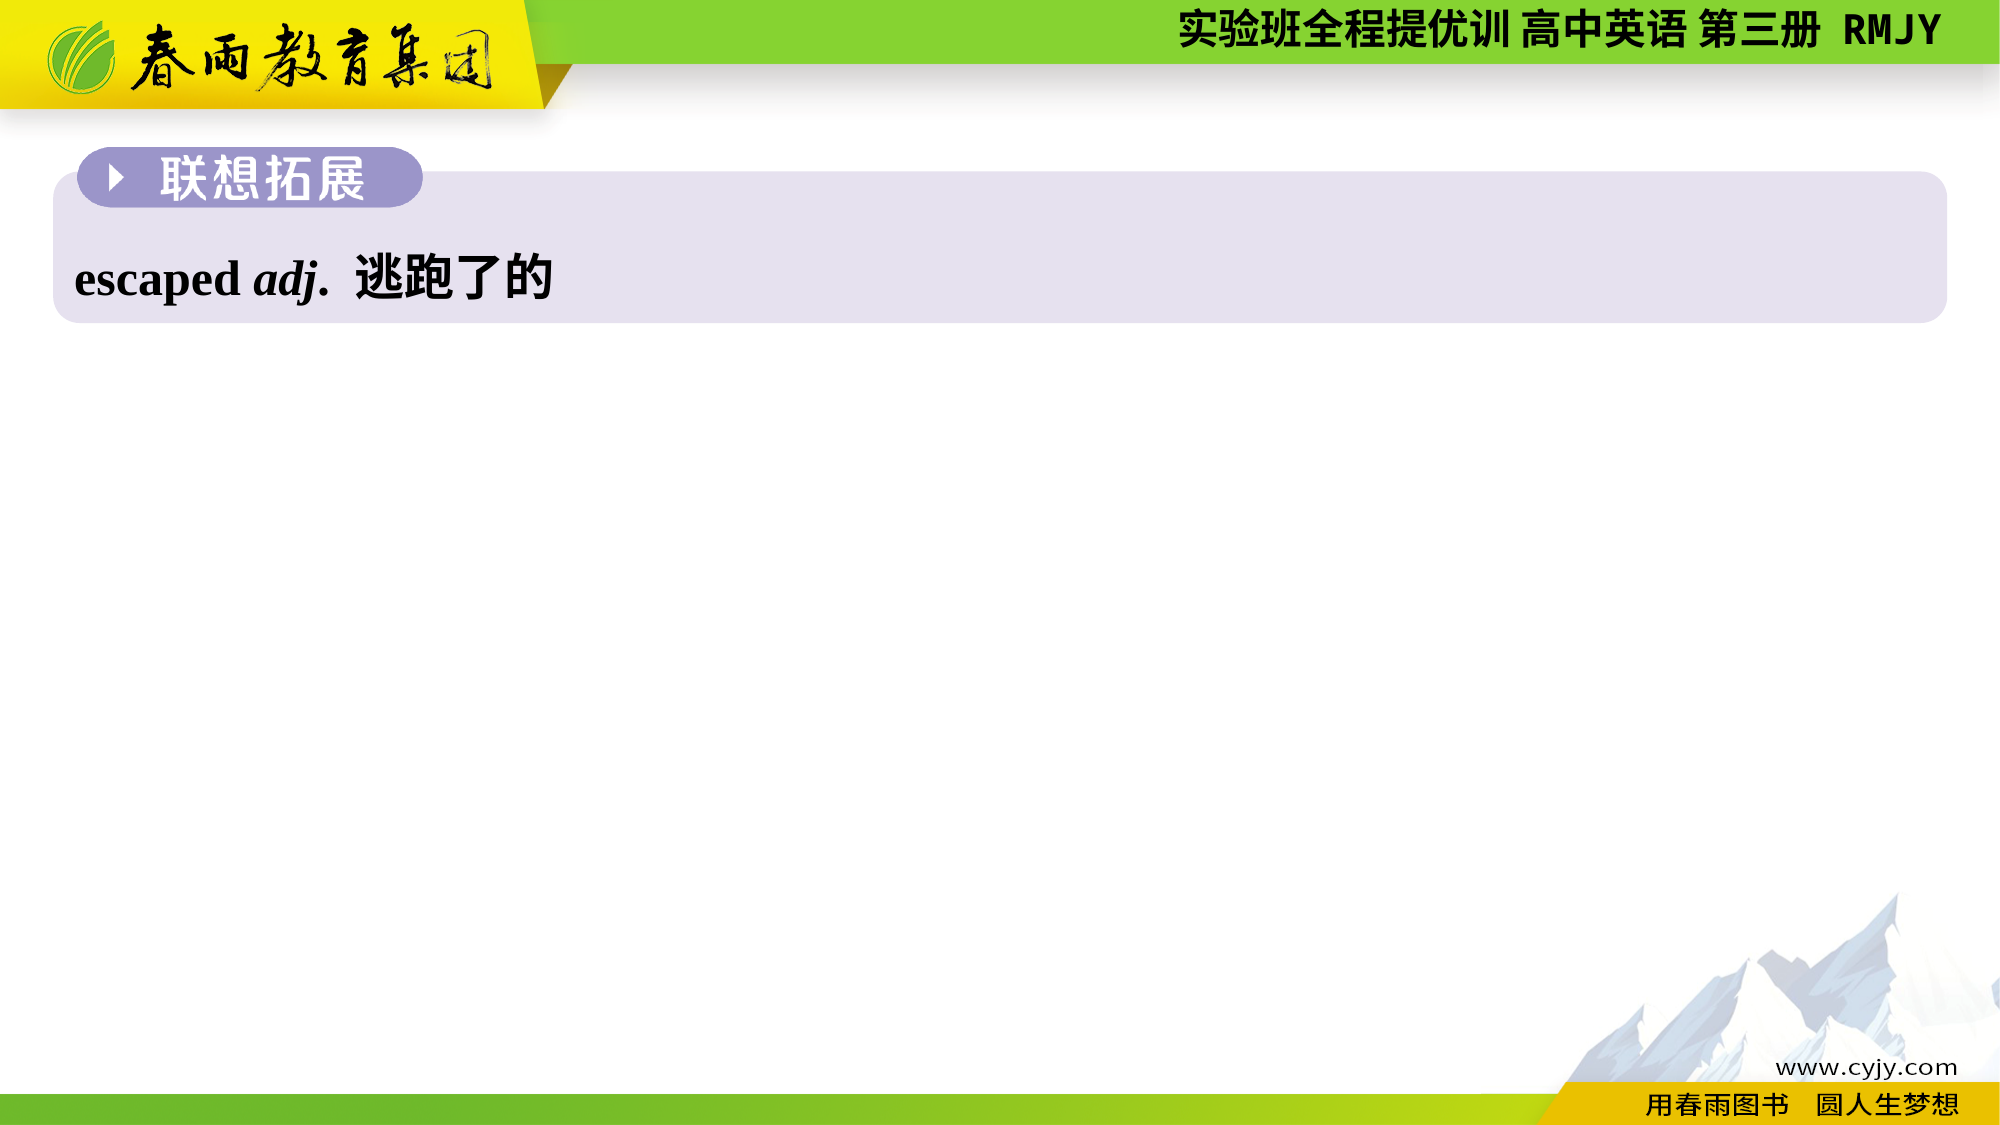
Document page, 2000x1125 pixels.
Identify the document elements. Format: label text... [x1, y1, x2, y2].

text_box [54, 172, 1946, 322]
list escaped adj. 逃跑了的 [59, 208, 1944, 303]
picture [0, 0, 2000, 1125]
